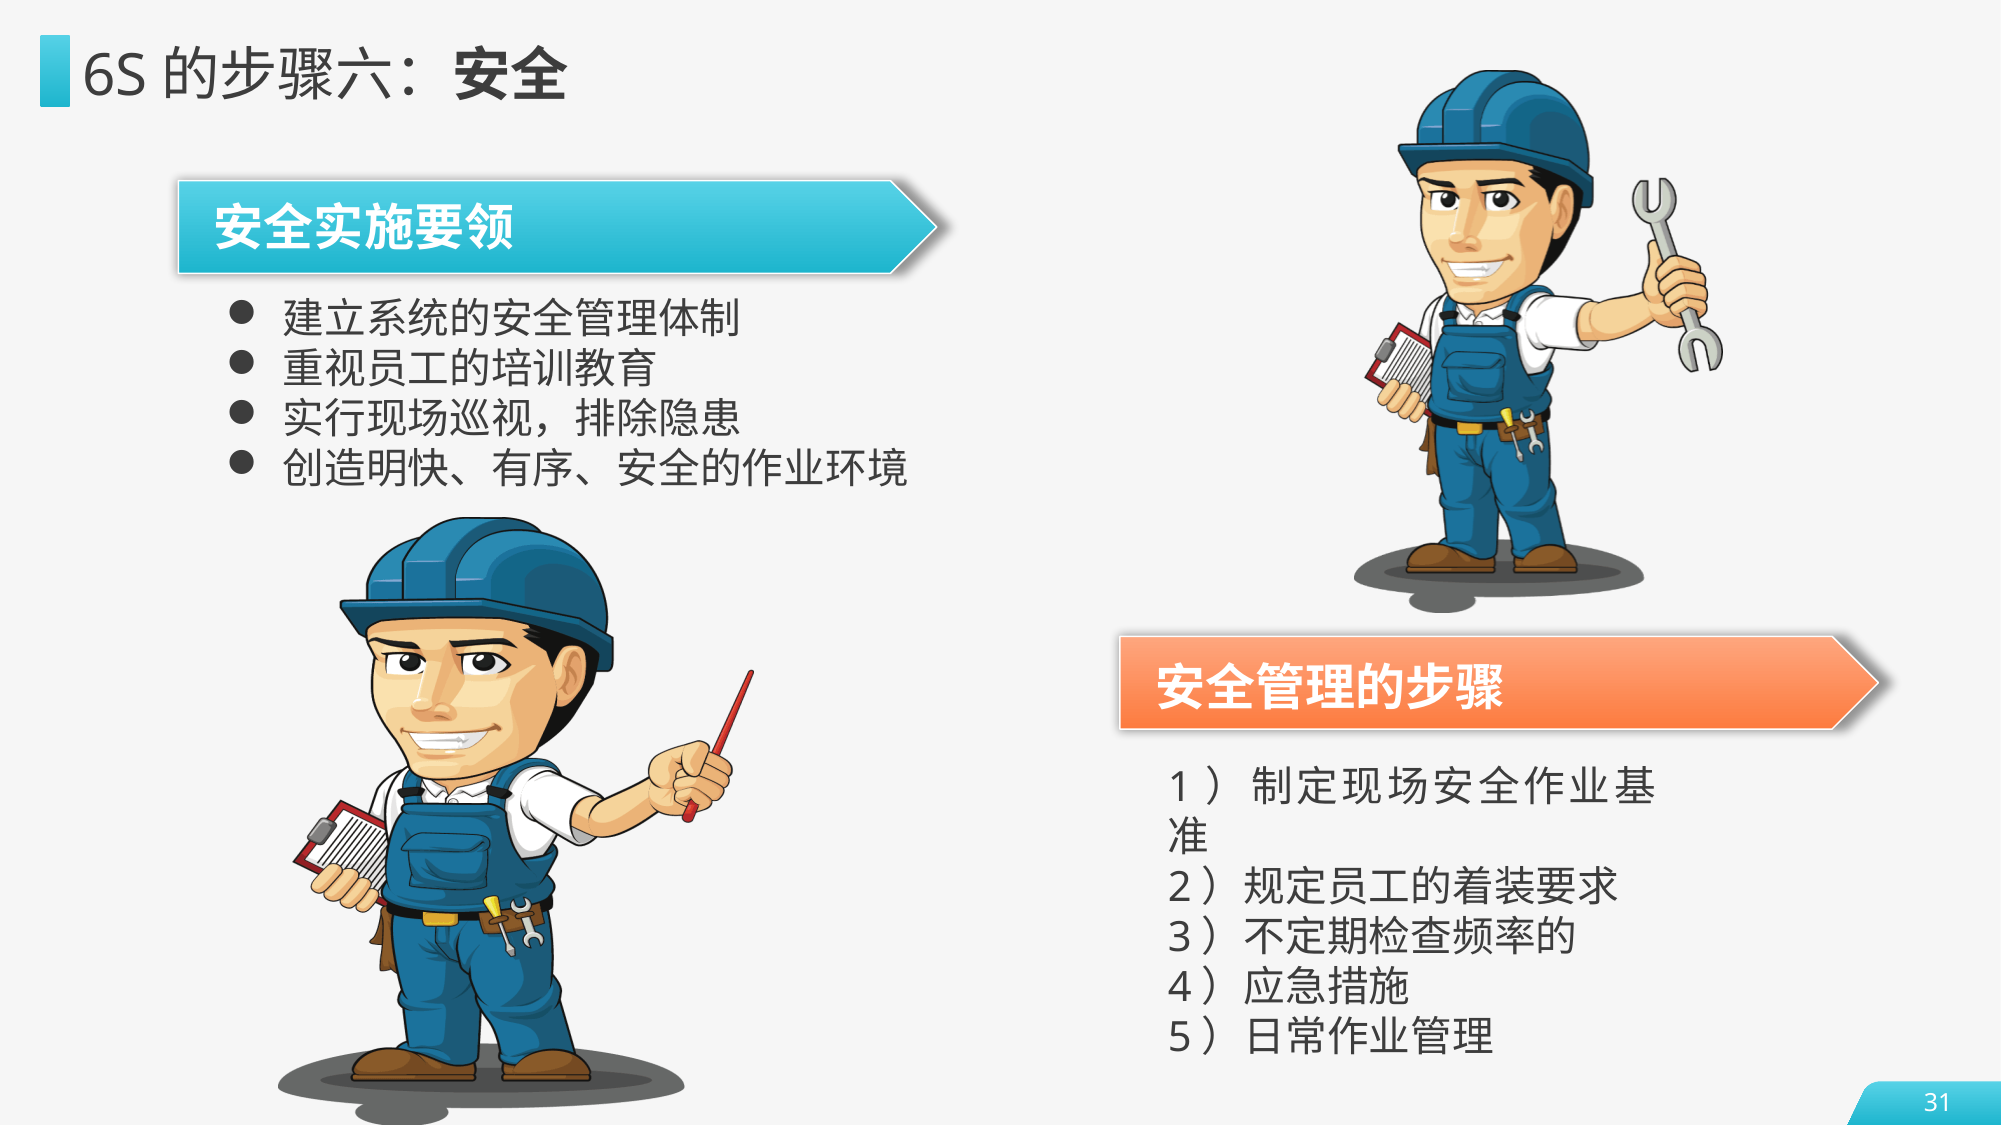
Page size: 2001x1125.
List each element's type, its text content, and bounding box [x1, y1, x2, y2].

picture [1354, 69, 1723, 614]
text_box [40, 35, 70, 107]
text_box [1119, 636, 1879, 730]
picture [277, 516, 755, 1125]
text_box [178, 180, 937, 274]
text_box 建立系统的安全管理体制 重视员工的培训教育 实行现场巡视，排除隐患 创造明快、有序、安全的作业环境 [211, 284, 937, 500]
text_box 1）制定现场安全作业基准 2）规定员工的着装要求 3）不定期检查频率的 4）应急措施 5）日常作业管理 [1153, 752, 1671, 1067]
text_box 6S的步骤六：安全 [82, 36, 1120, 107]
